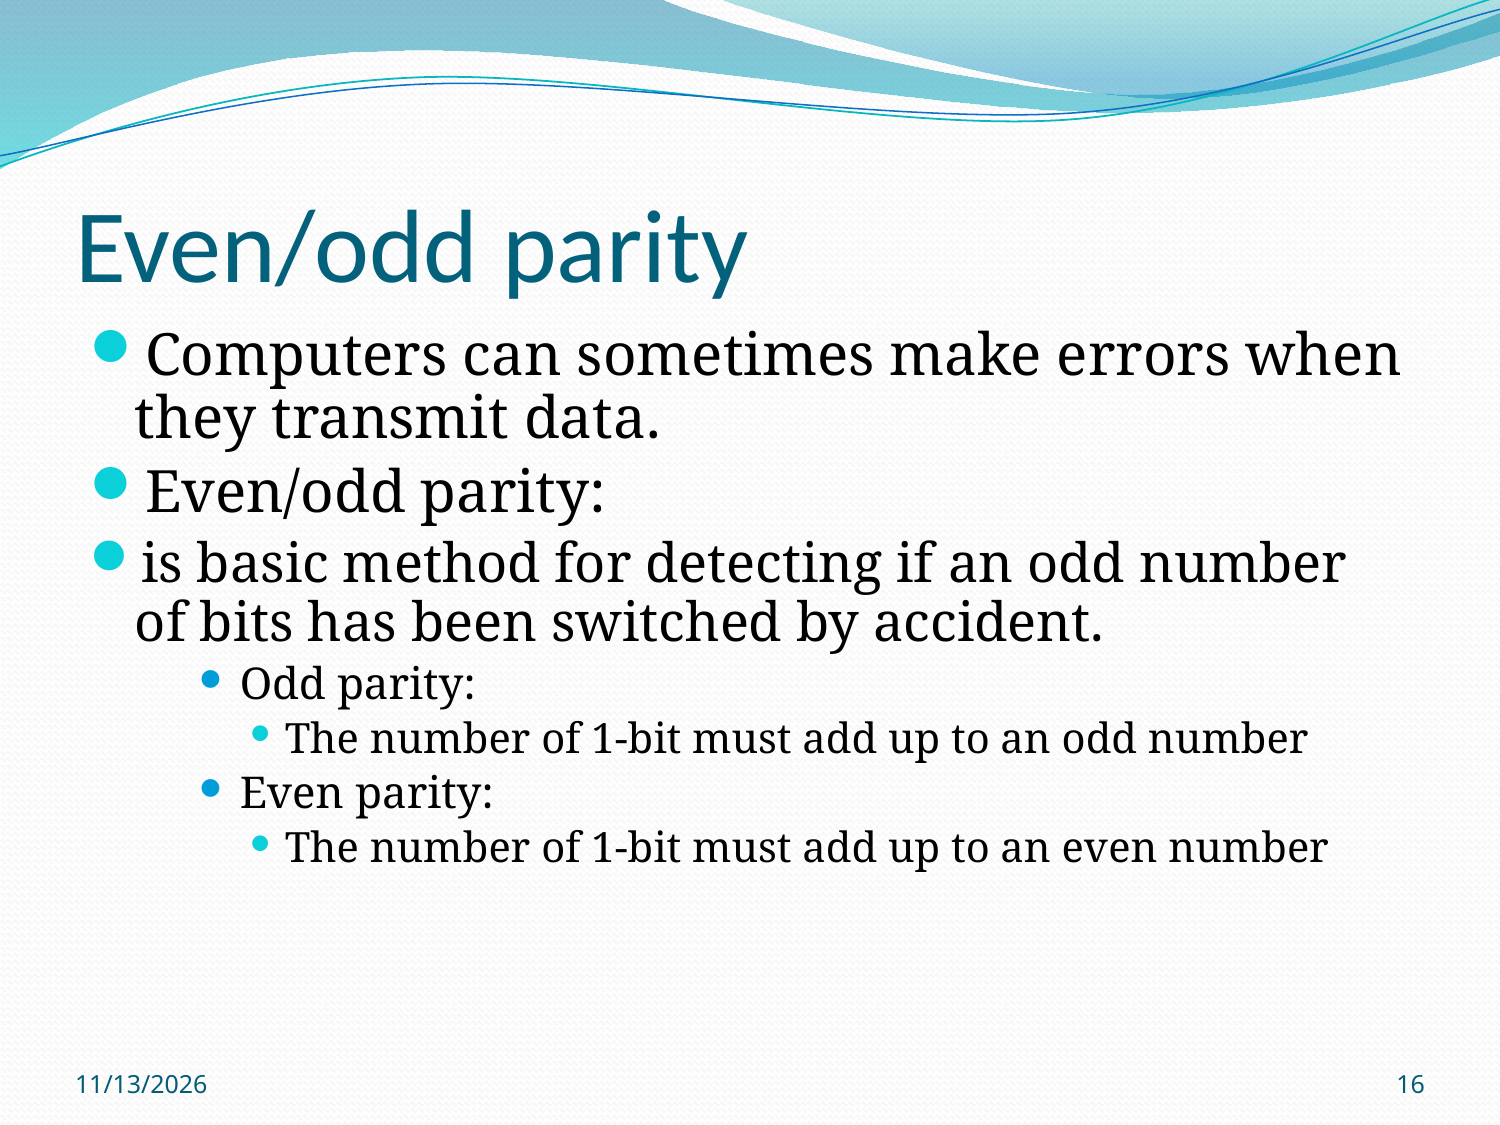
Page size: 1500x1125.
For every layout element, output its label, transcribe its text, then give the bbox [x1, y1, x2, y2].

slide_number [75, 1042, 425, 1103]
title Even/odd parity [75, 115, 1425, 303]
list Computers can sometimes make errors when they transmit data. Even/odd parity: is basic method for detecting if an odd number of bits has been switched by accident. Odd parity: The number of 1-bit must add up to an odd number Even parity: The number of 1-bit must add up to an even number [75, 317, 1425, 1038]
slide_number 16 [1299, 1042, 1425, 1103]
